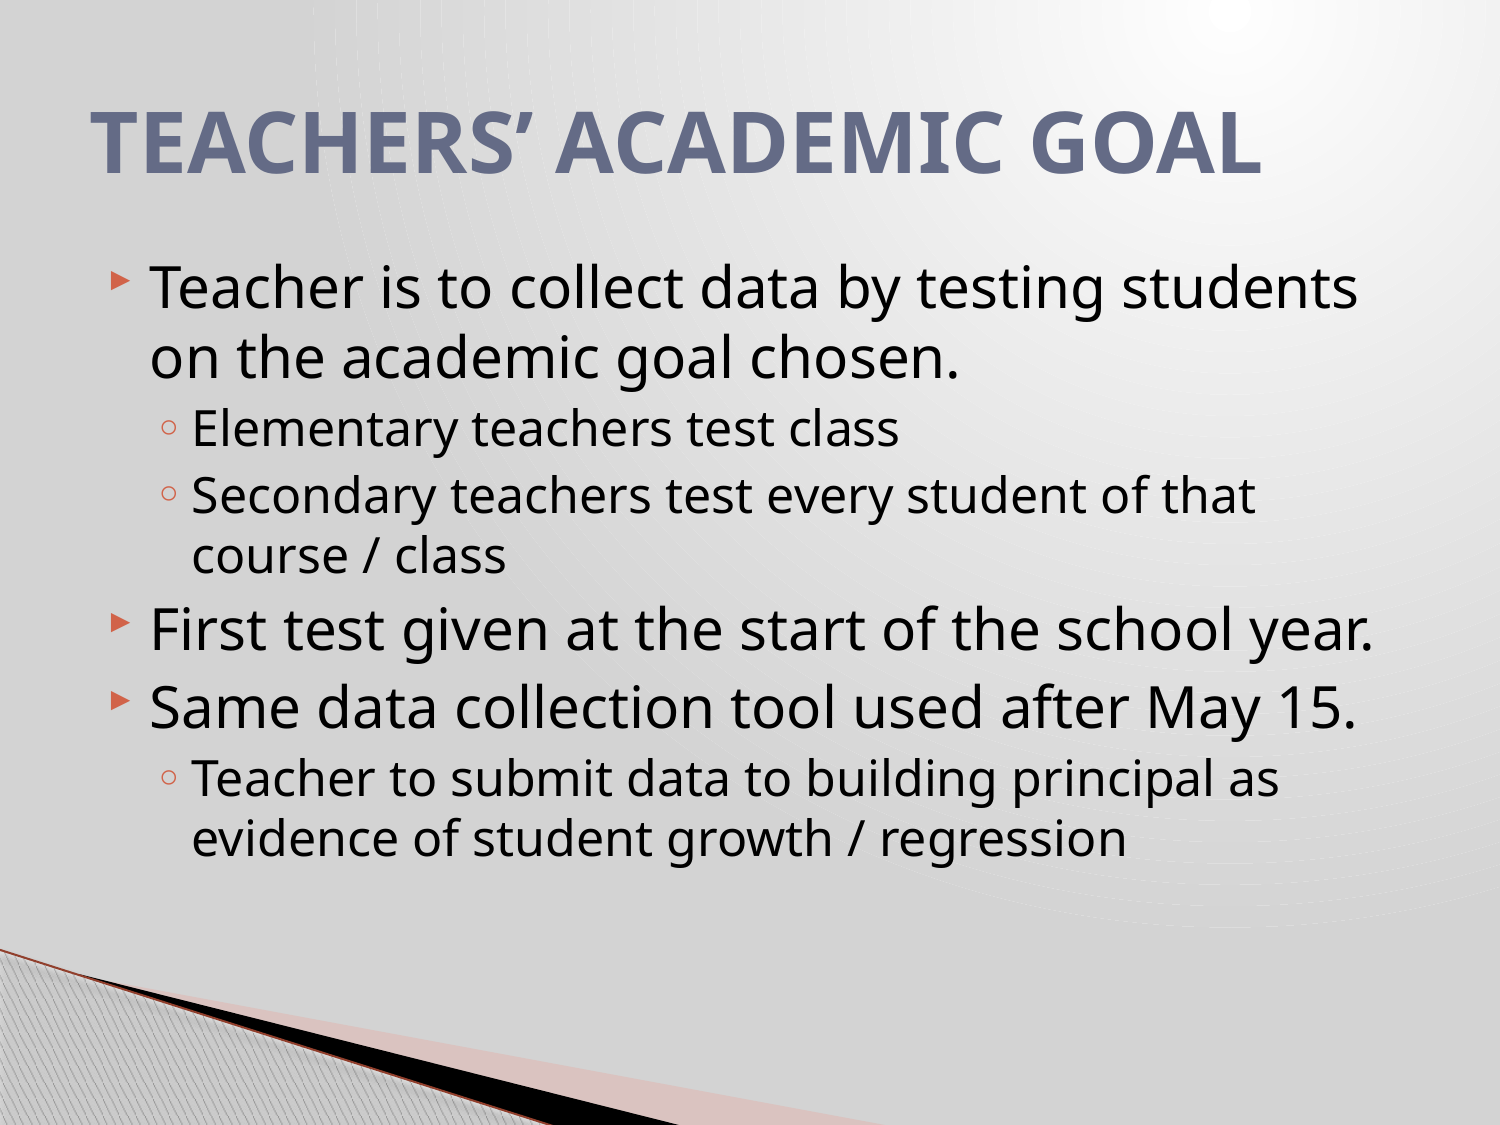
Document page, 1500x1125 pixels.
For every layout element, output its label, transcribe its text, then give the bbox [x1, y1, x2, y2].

list Teacher is to collect data by testing students on the academic goal chosen. Elementary teachers test class Secondary teachers test every student of that course / class First test given at the start of the school year. Same data collection tool used after May 15. Teacher to submit data to building principal as evidence of student growth / regression [75, 243, 1425, 986]
title TEACHERS’ ACADEMIC GOAL [75, 45, 1425, 233]
